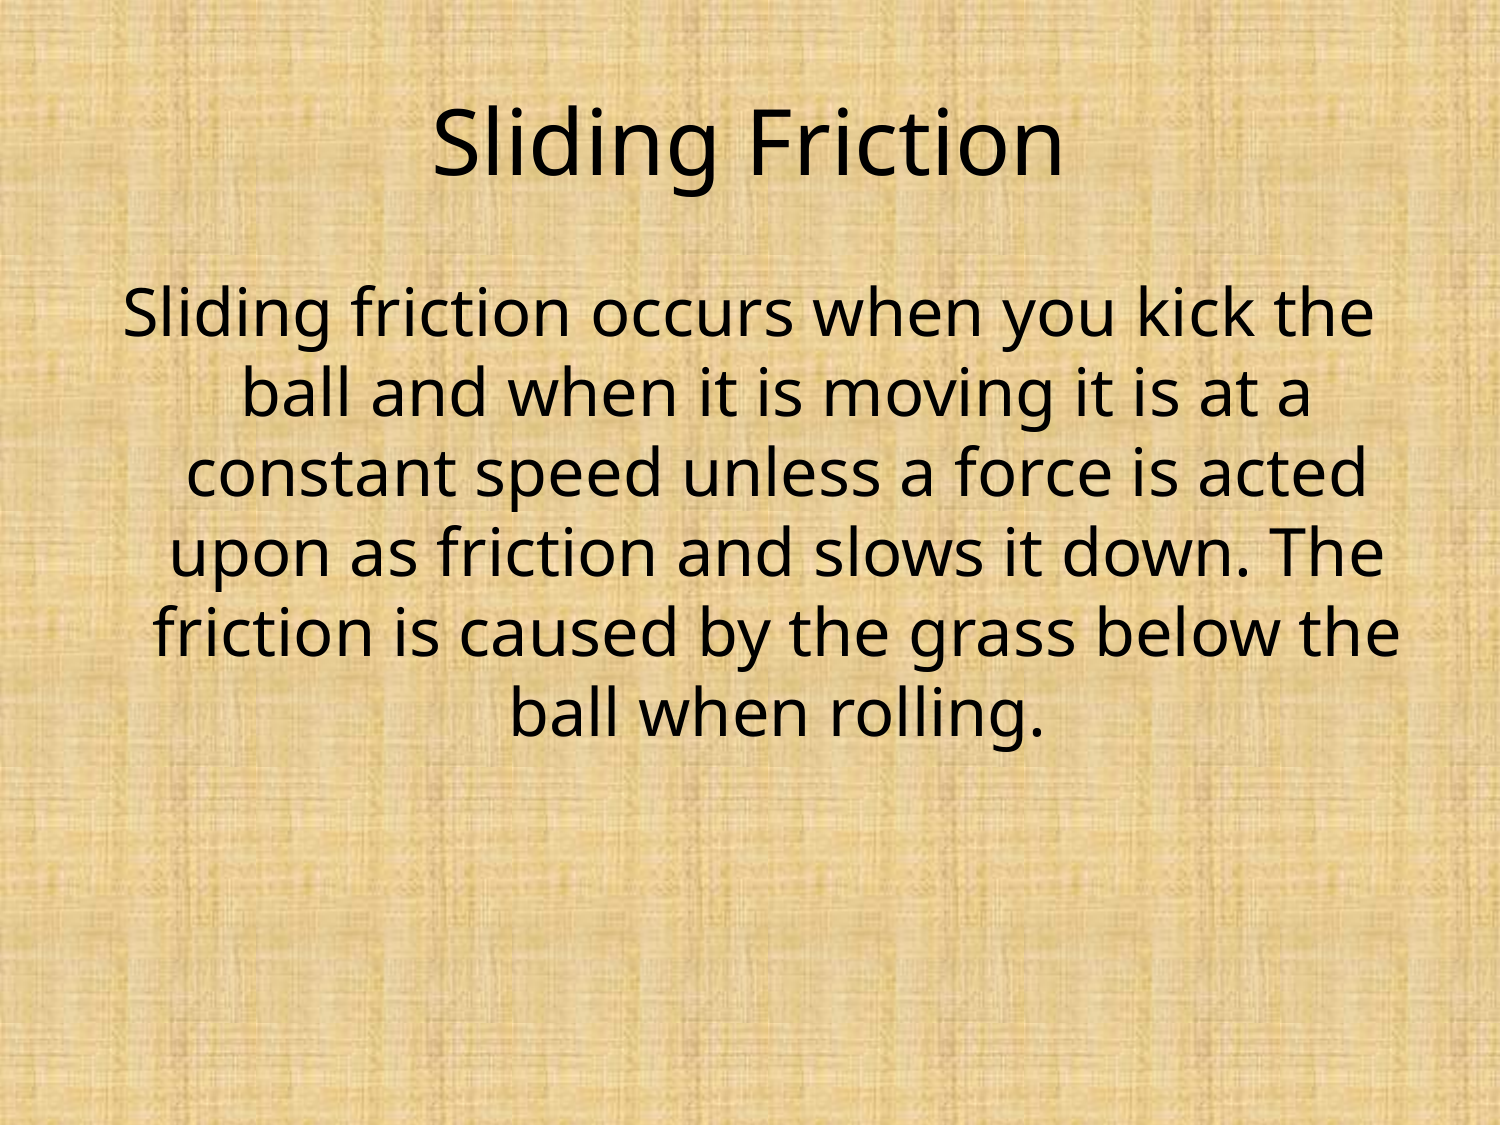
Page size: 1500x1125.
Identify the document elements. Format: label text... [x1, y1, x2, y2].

list Sliding friction occurs when you kick the ball and when it is moving it is at a constant speed unless a force is acted upon as friction and slows it down. The friction is caused by the grass below the ball when rolling. [75, 262, 1425, 1005]
title Sliding Friction [75, 45, 1425, 233]
picture [0, 0, 1500, 1125]
